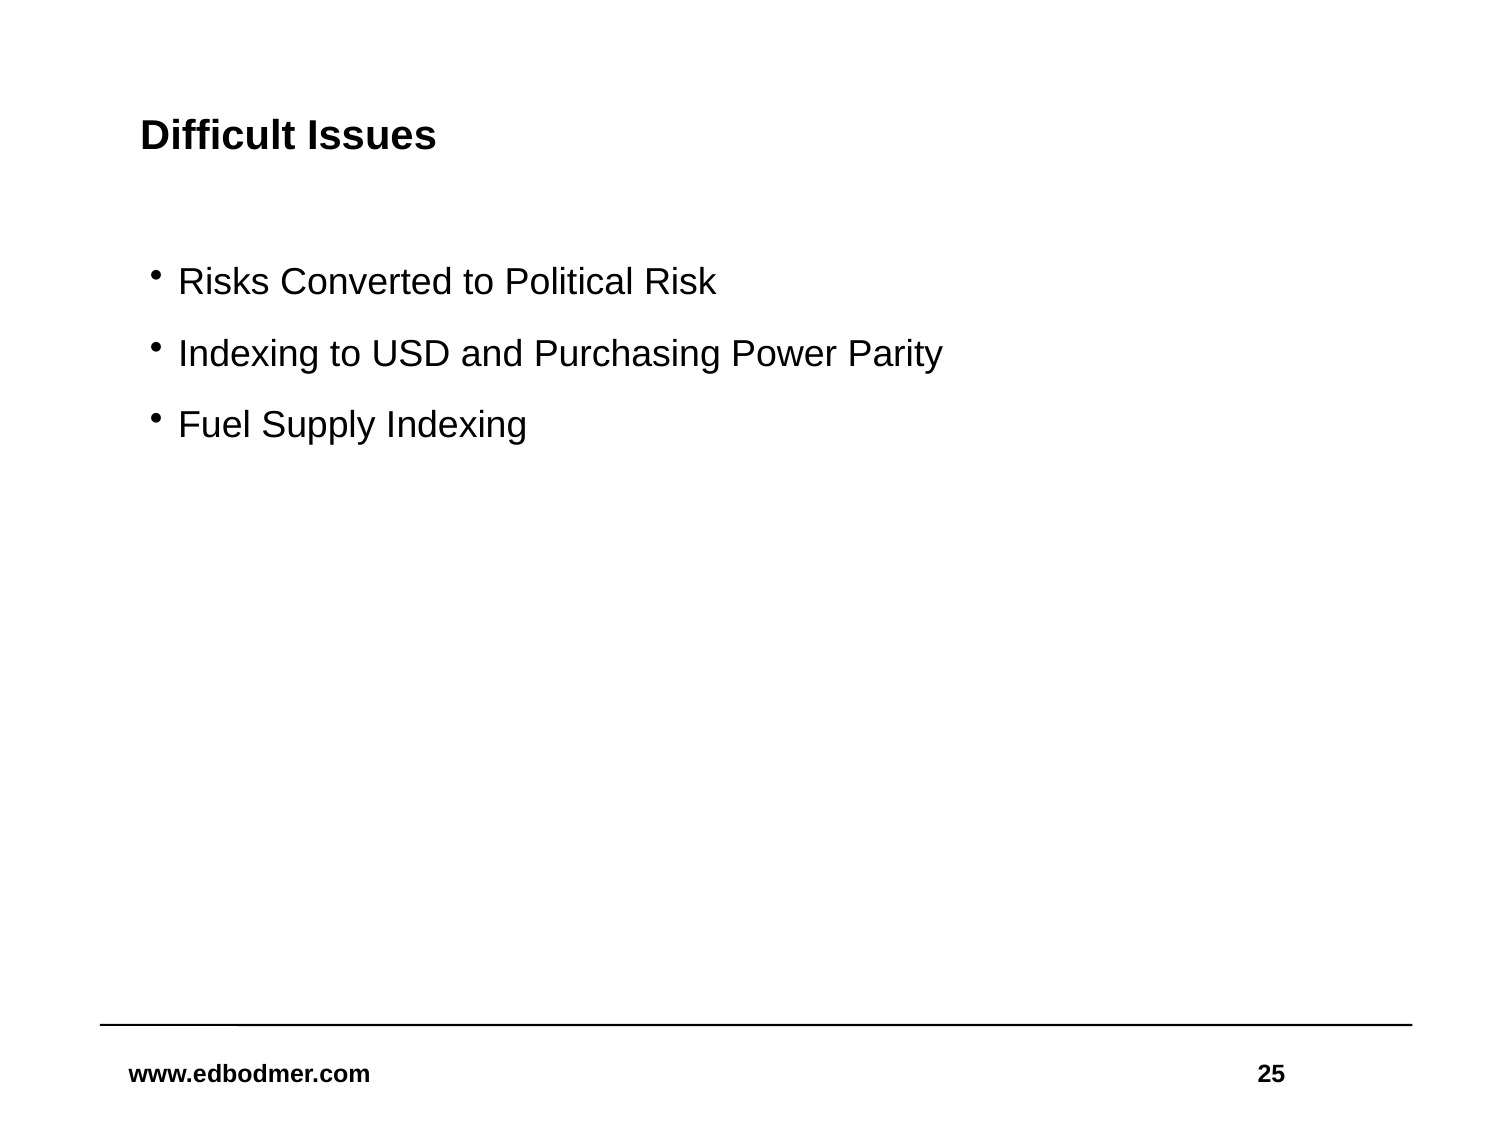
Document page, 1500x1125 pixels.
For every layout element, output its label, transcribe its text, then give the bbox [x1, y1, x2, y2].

list Risks Converted to Political Risk Indexing to USD and Purchasing Power Parity Fuel Supply Indexing [125, 249, 1375, 1000]
title Difficult Issues [125, 99, 1288, 225]
